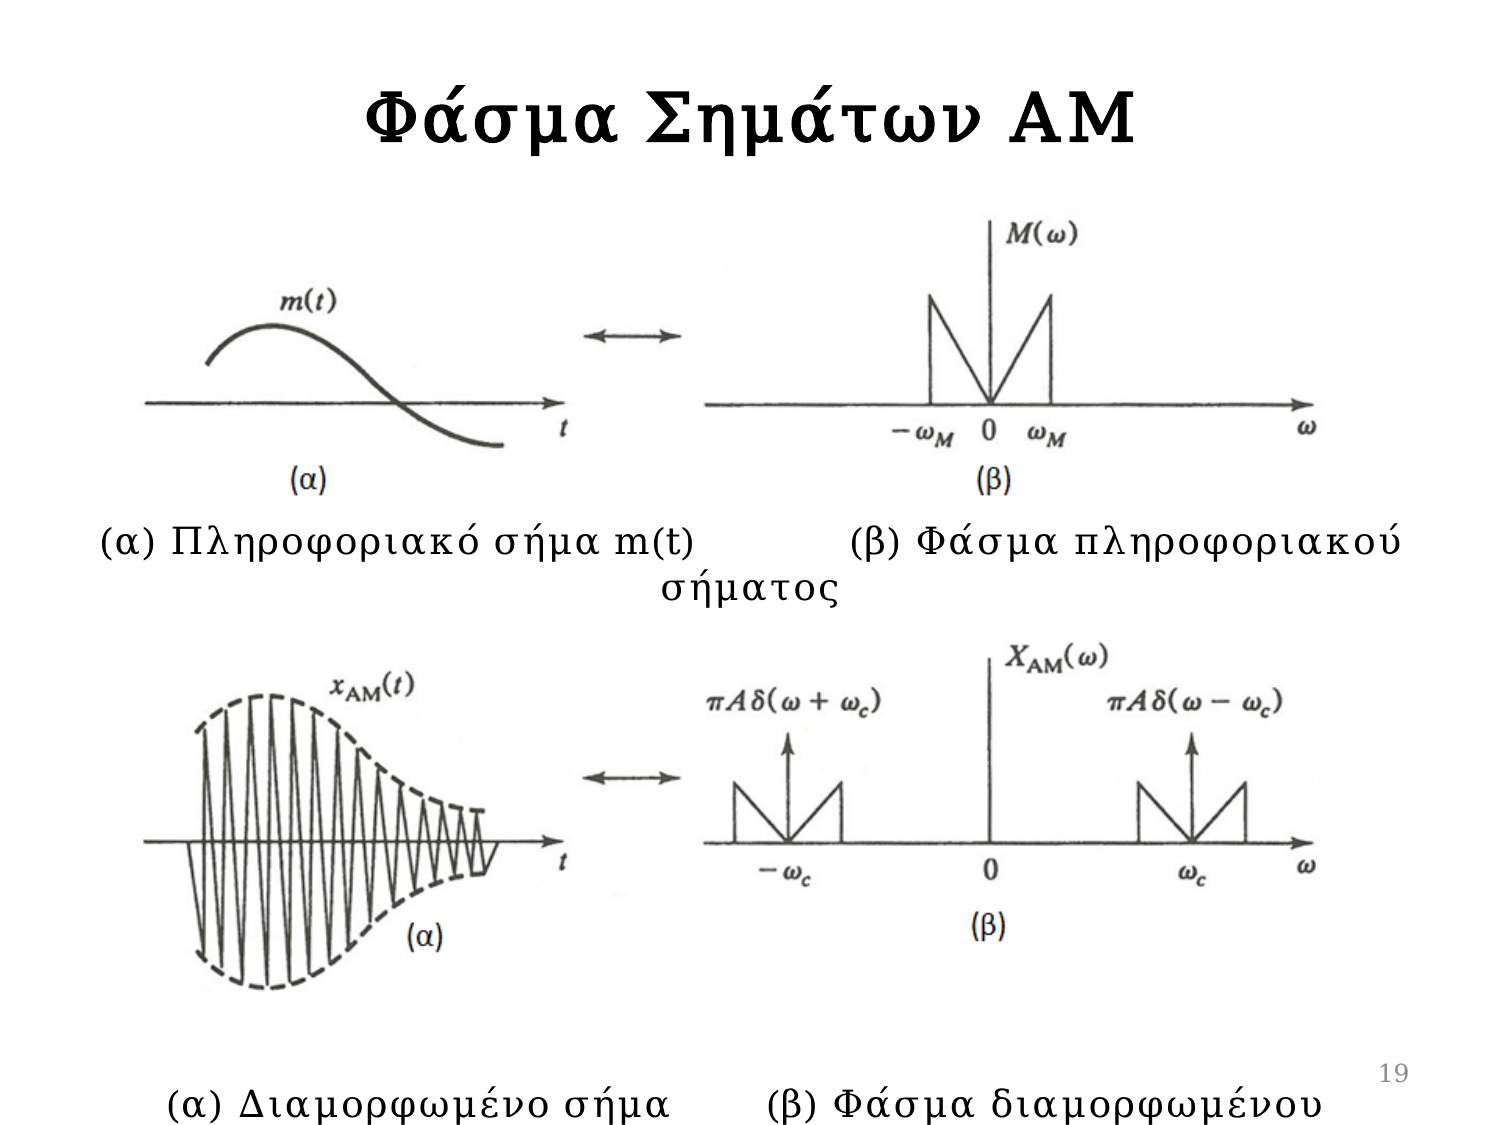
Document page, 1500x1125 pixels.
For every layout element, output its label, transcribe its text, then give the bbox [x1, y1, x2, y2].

title Φάσμα Σημάτων ΑΜ [75, 20, 1425, 209]
slide_number 19 [1222, 1042, 1425, 1103]
picture [117, 614, 1352, 1012]
picture [116, 177, 1384, 516]
